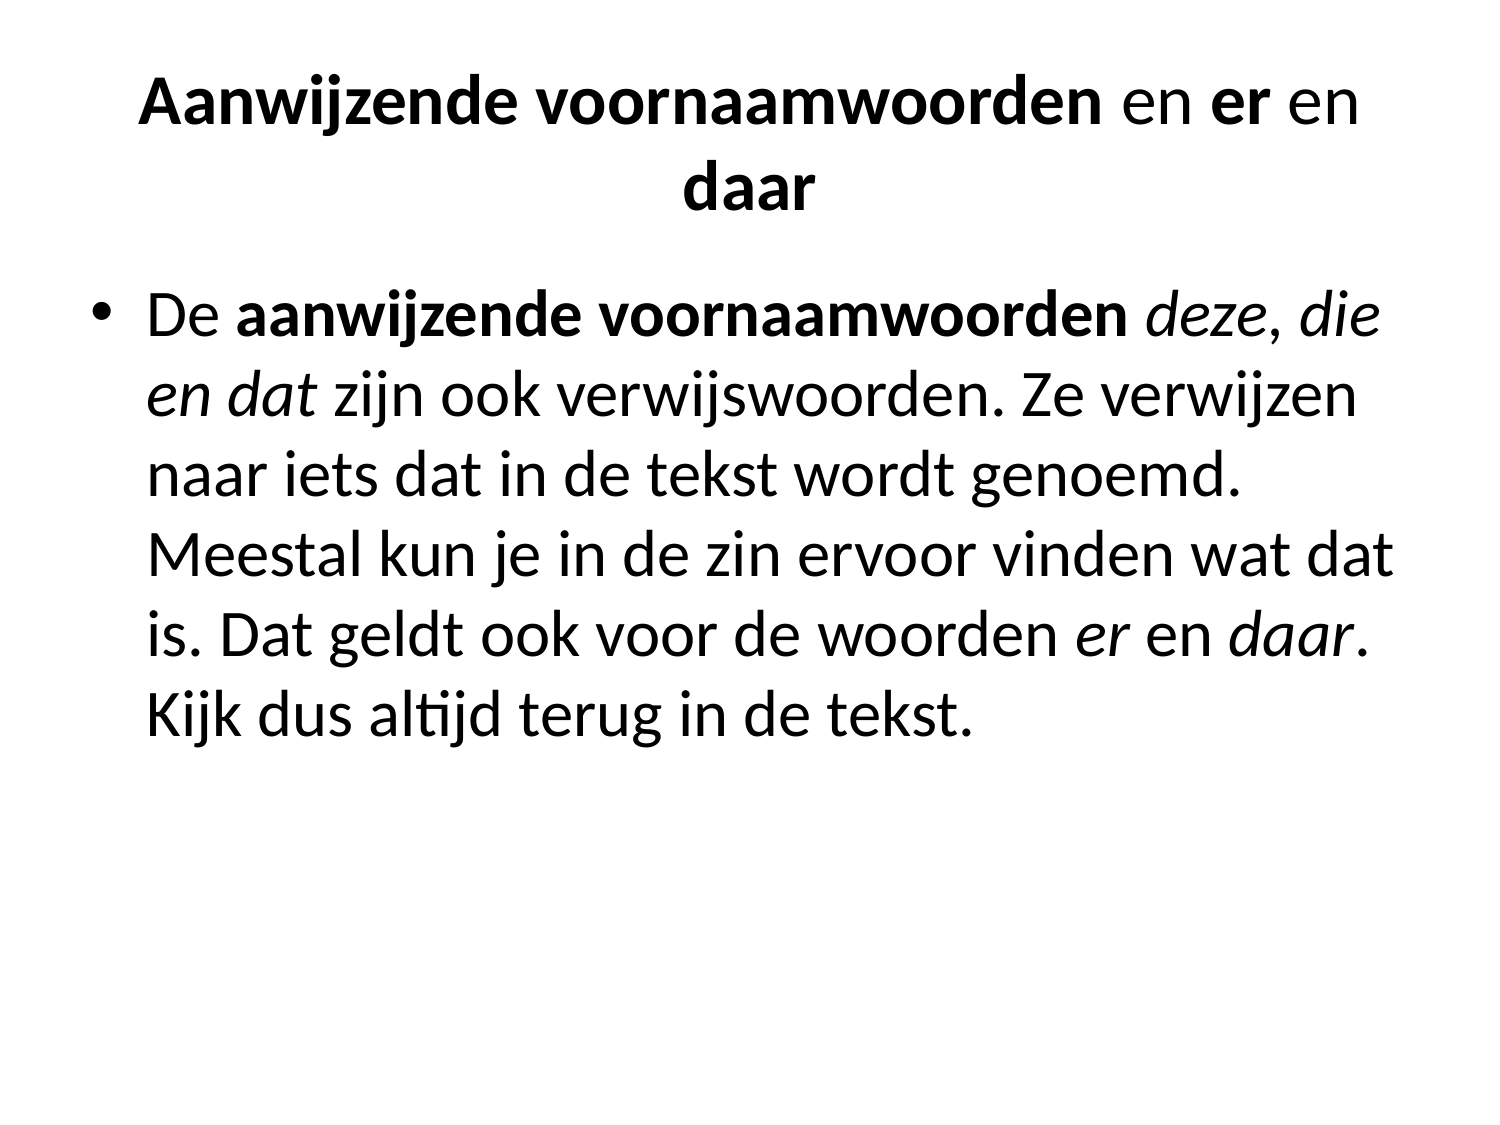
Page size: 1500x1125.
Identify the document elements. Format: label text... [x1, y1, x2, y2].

title Aanwijzende voornaamwoorden en er en daar [75, 45, 1425, 233]
list De aanwijzende voornaamwoorden deze, die en dat zijn ook verwijswoorden. Ze verwijzen naar iets dat in de tekst wordt genoemd. Meestal kun je in de zin ervoor vinden wat dat is. Dat geldt ook voor de woorden er en daar. Kijk dus altijd terug in de tekst. [75, 262, 1425, 1005]
